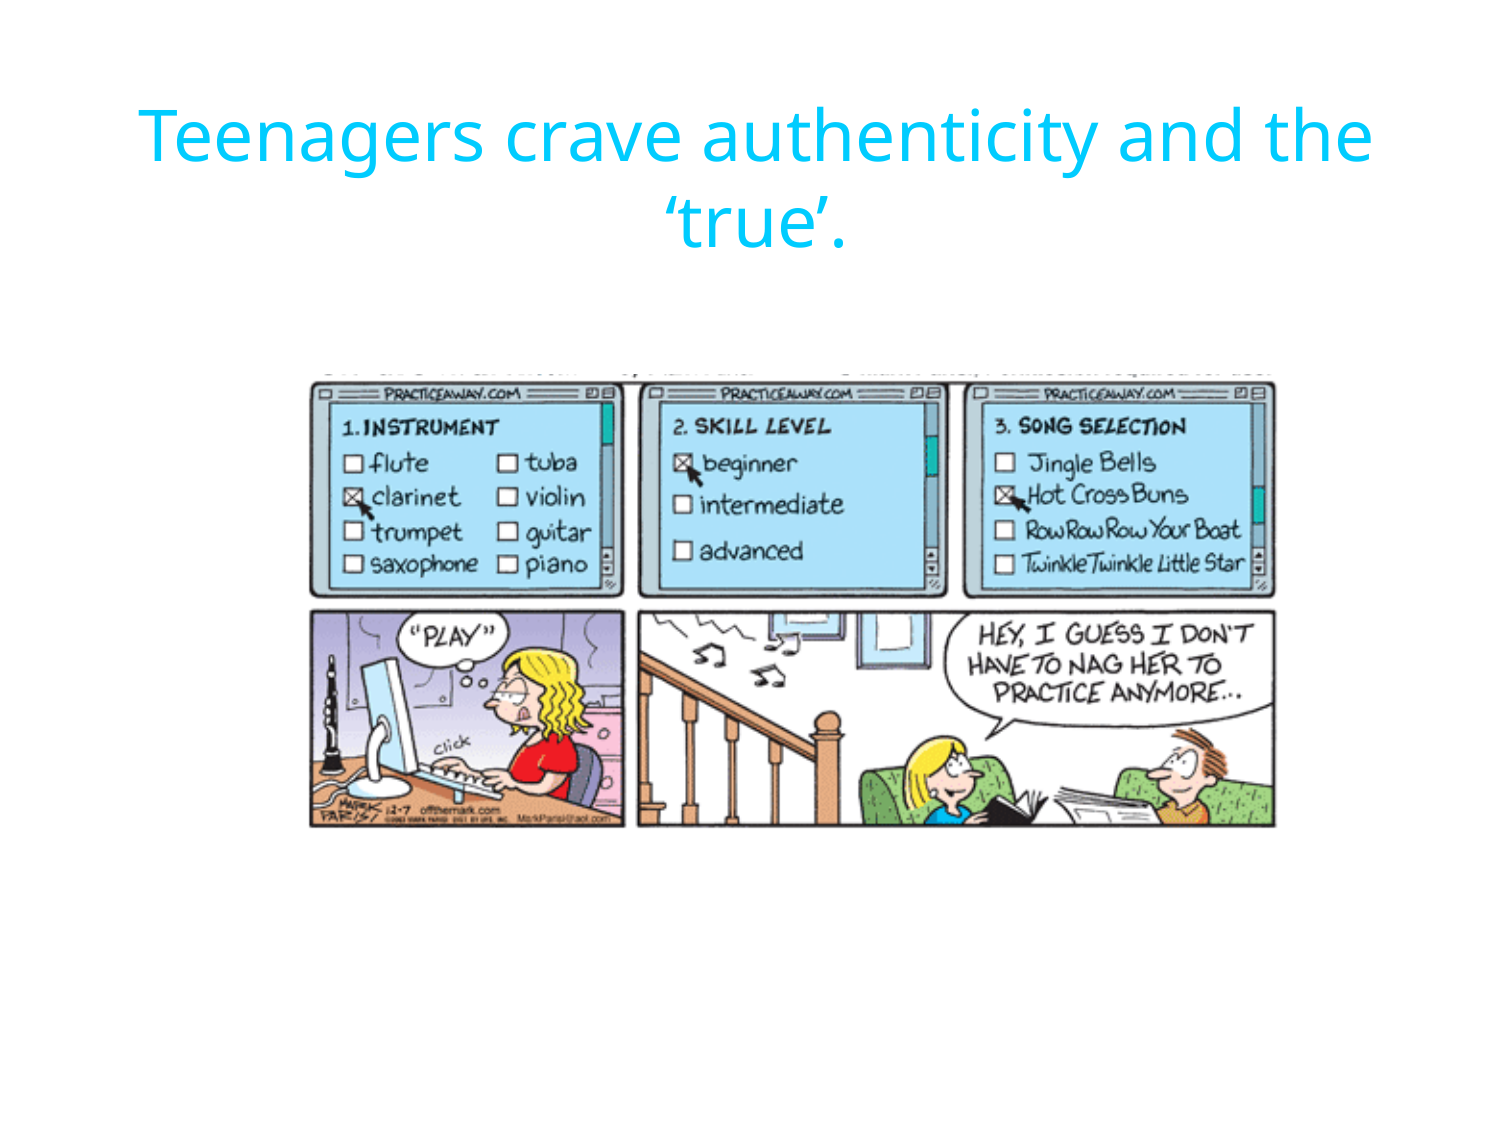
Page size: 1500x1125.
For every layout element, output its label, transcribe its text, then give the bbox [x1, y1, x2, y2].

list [304, 374, 1285, 832]
title Teenagers crave authenticity and the ‘true’. [82, 82, 1432, 270]
